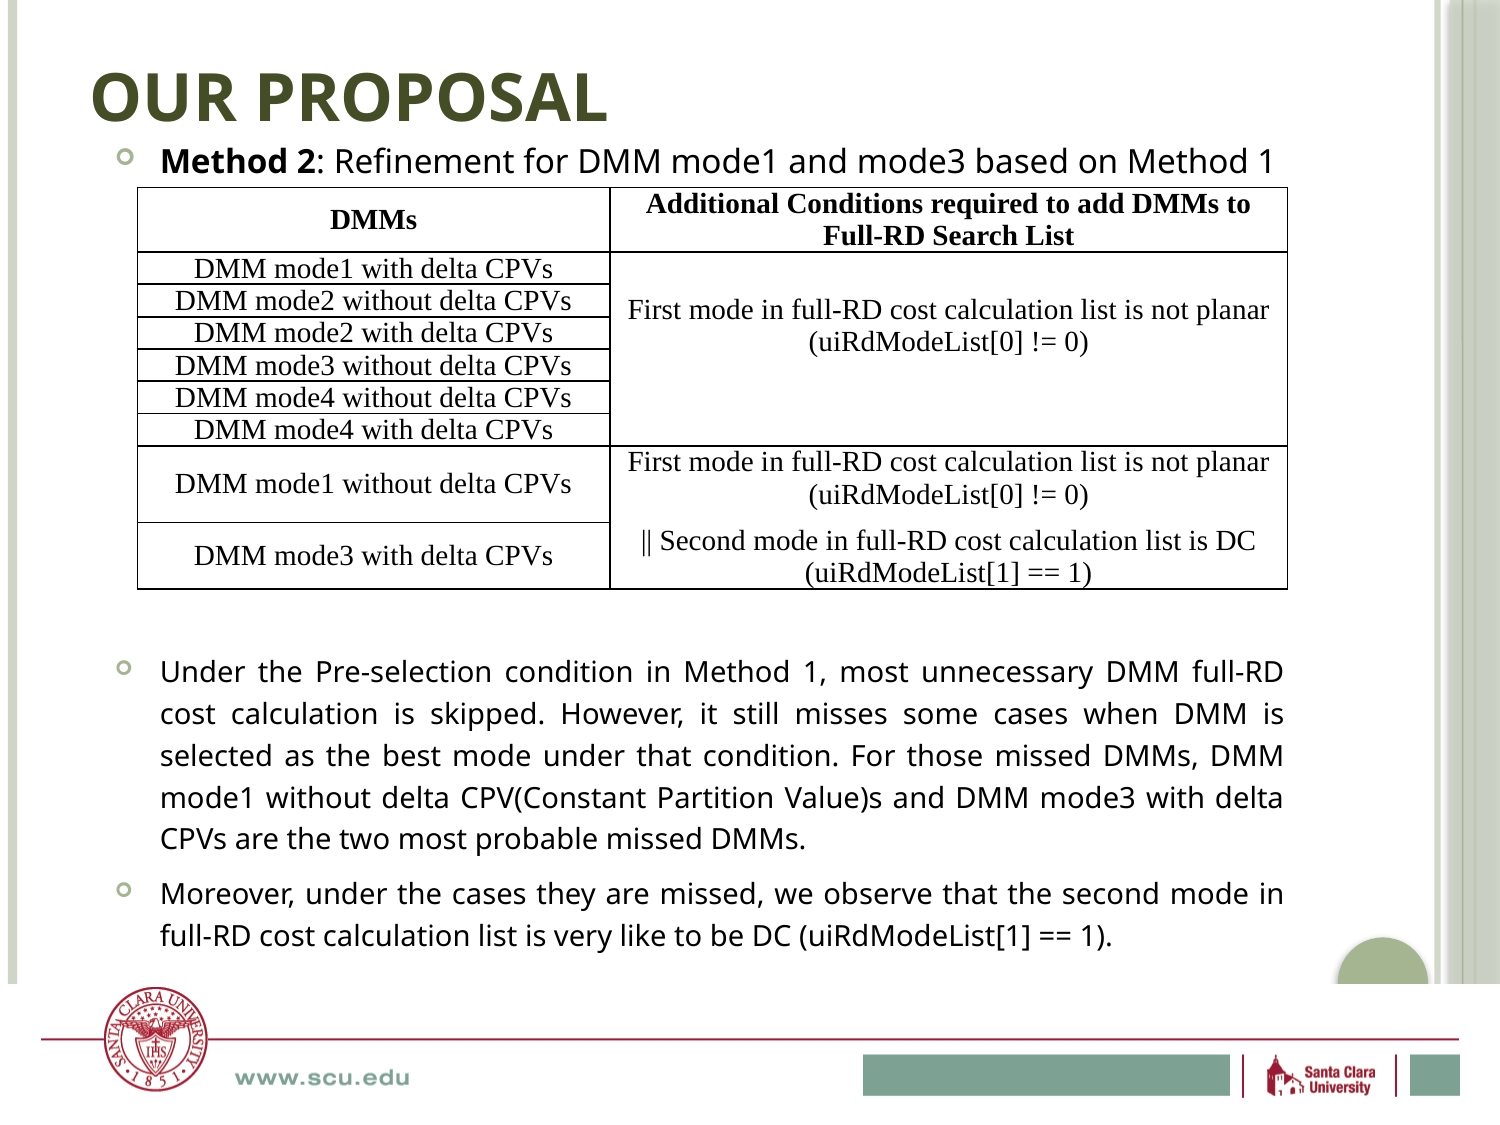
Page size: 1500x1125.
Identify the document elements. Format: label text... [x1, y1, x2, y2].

table_cell DMM mode4 with delta CPVs [138, 414, 609, 445]
table_cell DMM mode4 without delta CPVs [138, 382, 609, 413]
title Our Proposal [75, 12, 1300, 143]
table_cell First mode in full-RD cost calculation list is not planar (uiRdModeList[0] != 0) || Second mode in full-RD cost calculation list is DC (uiRdModeList[1] == 1) [611, 447, 1287, 588]
list Method 2: Refinement for DMM mode1 and mode3 based on Method 1 Under the Pre-selection condition in Method 1, most unnecessary DMM full-RD cost calculation is skipped. However, it still misses some cases when DMM is selected as the best mode under that condition. For those missed DMMs, DMM mode1 without delta CPV(Constant Partition Value)s and DMM mode3 with delta CPVs are the two most probable missed DMMs. Moreover, under the cases they are missed, we observe that the second mode in full-RD cost calculation list is very like to be DC (uiRdModeList[1] == 1). [99, 125, 1300, 888]
table_cell DMM mode1 without delta CPVs [138, 447, 609, 522]
table_cell DMM mode3 with delta CPVs [138, 523, 609, 588]
table_cell First mode in full-RD cost calculation list is not planar (uiRdModeList[0] != 0) [611, 253, 1287, 445]
table_cell DMM mode2 with delta CPVs [138, 318, 609, 348]
table_cell DMM mode1 with delta CPVs [138, 253, 609, 283]
table_header Additional Conditions required to add DMMs to Full-RD Search List [611, 188, 1287, 251]
picture [0, 984, 1500, 1125]
table_cell DMM mode3 without delta CPVs [138, 350, 609, 380]
table_cell DMM mode2 without delta CPVs [138, 285, 609, 316]
table_header DMMs [138, 188, 609, 251]
